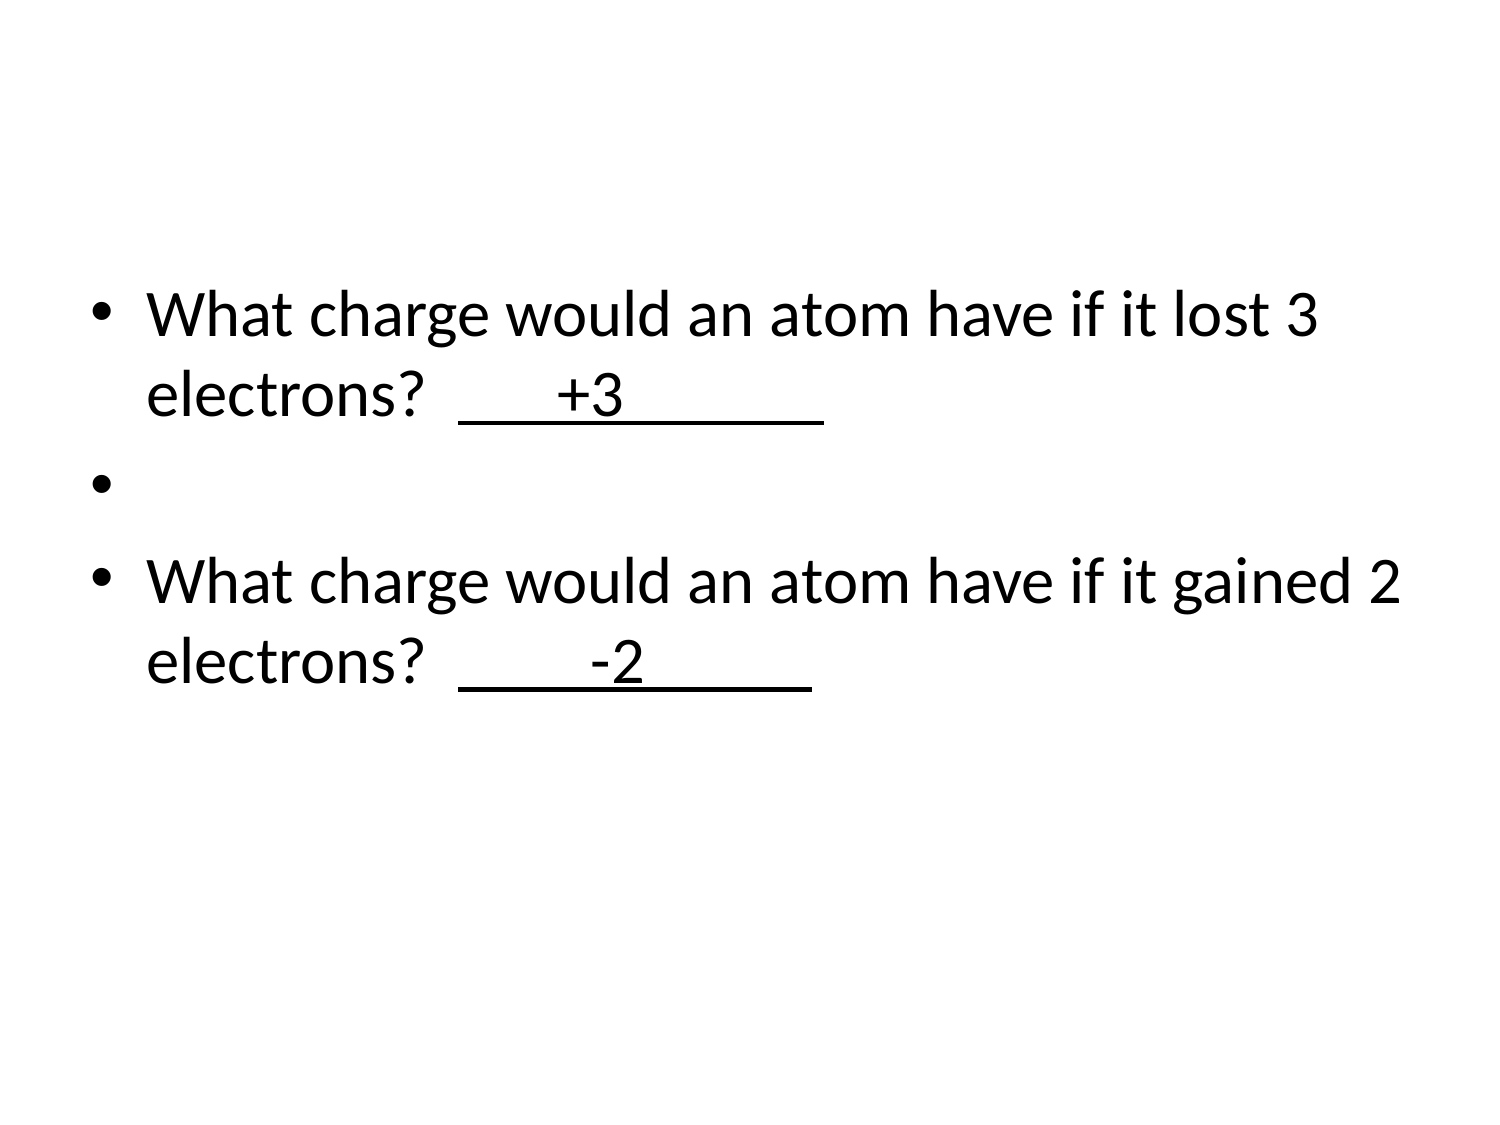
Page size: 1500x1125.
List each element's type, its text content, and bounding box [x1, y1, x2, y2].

list What charge would an atom have if it lost 3 electrons? ___+3______ What charge would an atom have if it gained 2 electrons? ____-2_____ [75, 262, 1425, 1005]
